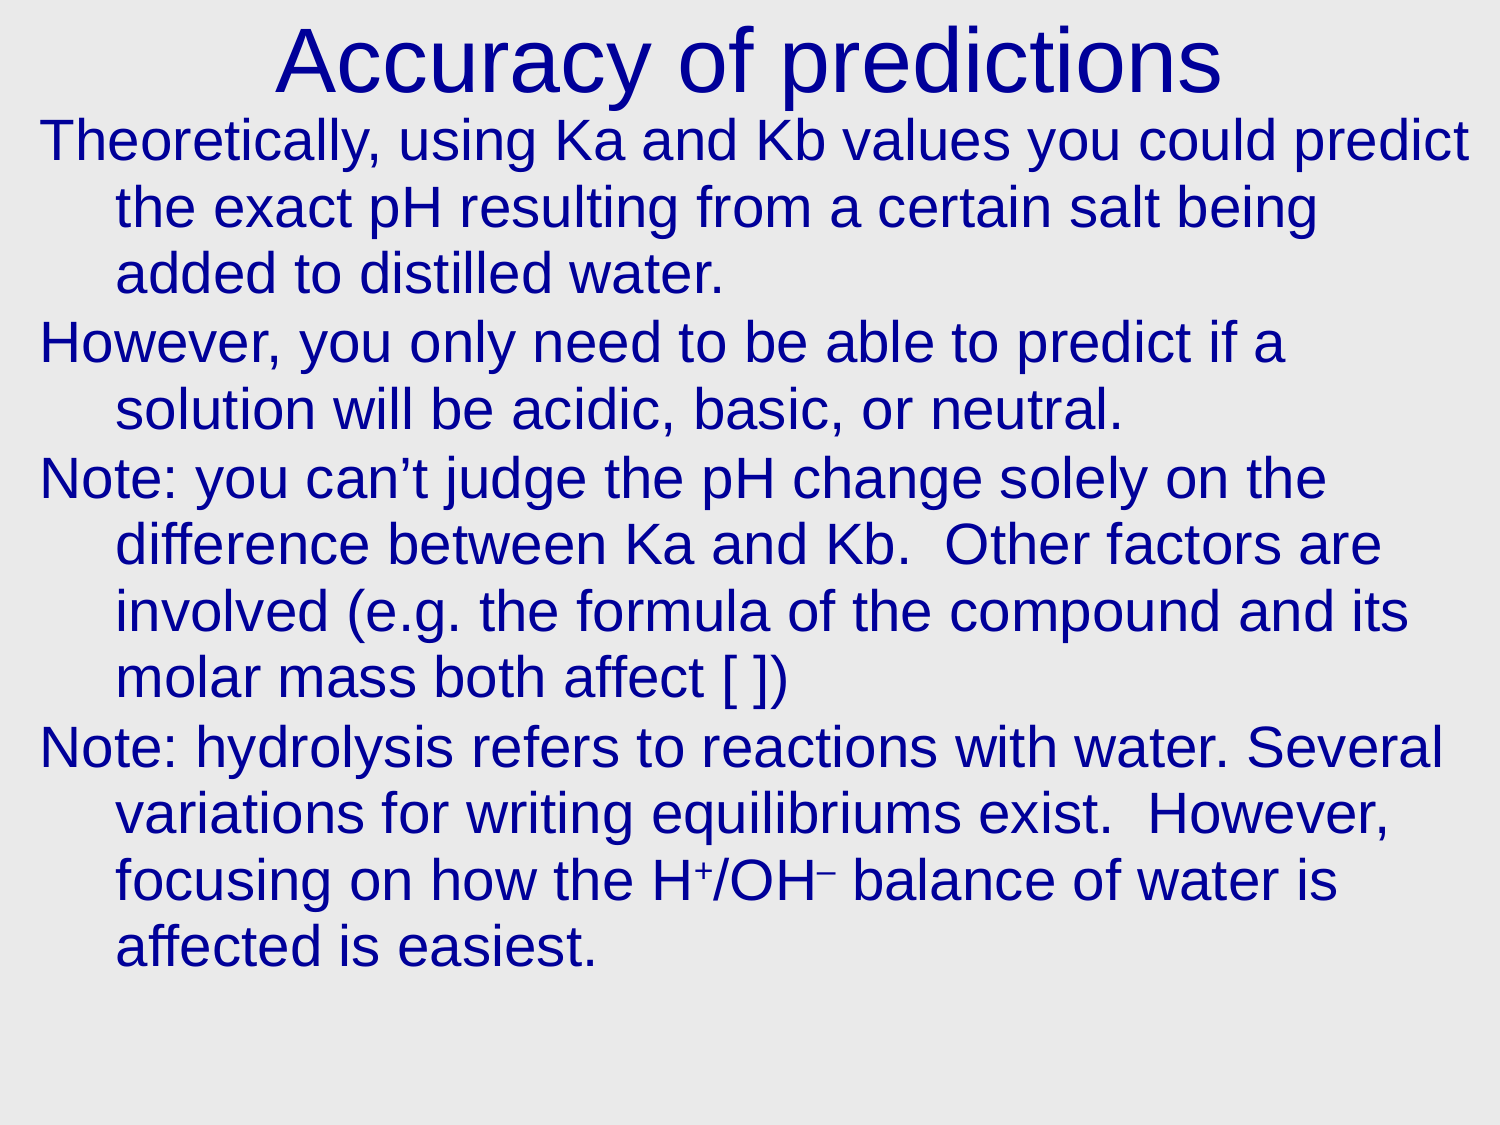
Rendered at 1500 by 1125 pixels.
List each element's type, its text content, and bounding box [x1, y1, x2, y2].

list Theoretically, using Ka and Kb values you could predict the exact pH resulting from a certain salt being added to distilled water. However, you only need to be able to predict if a solution will be acidic, basic, or neutral. Note: you can’t judge the pH change solely on the difference between Ka and Kb. Other factors are involved (e.g. the formula of the compound and its molar mass both affect [ ]) Note: hydrolysis refers to reactions with water. Several variations for writing equilibriums exist. However, focusing on how the H+/OH– balance of water is affected is easiest. [24, 99, 1500, 1013]
title Accuracy of predictions [112, 24, 1388, 88]
